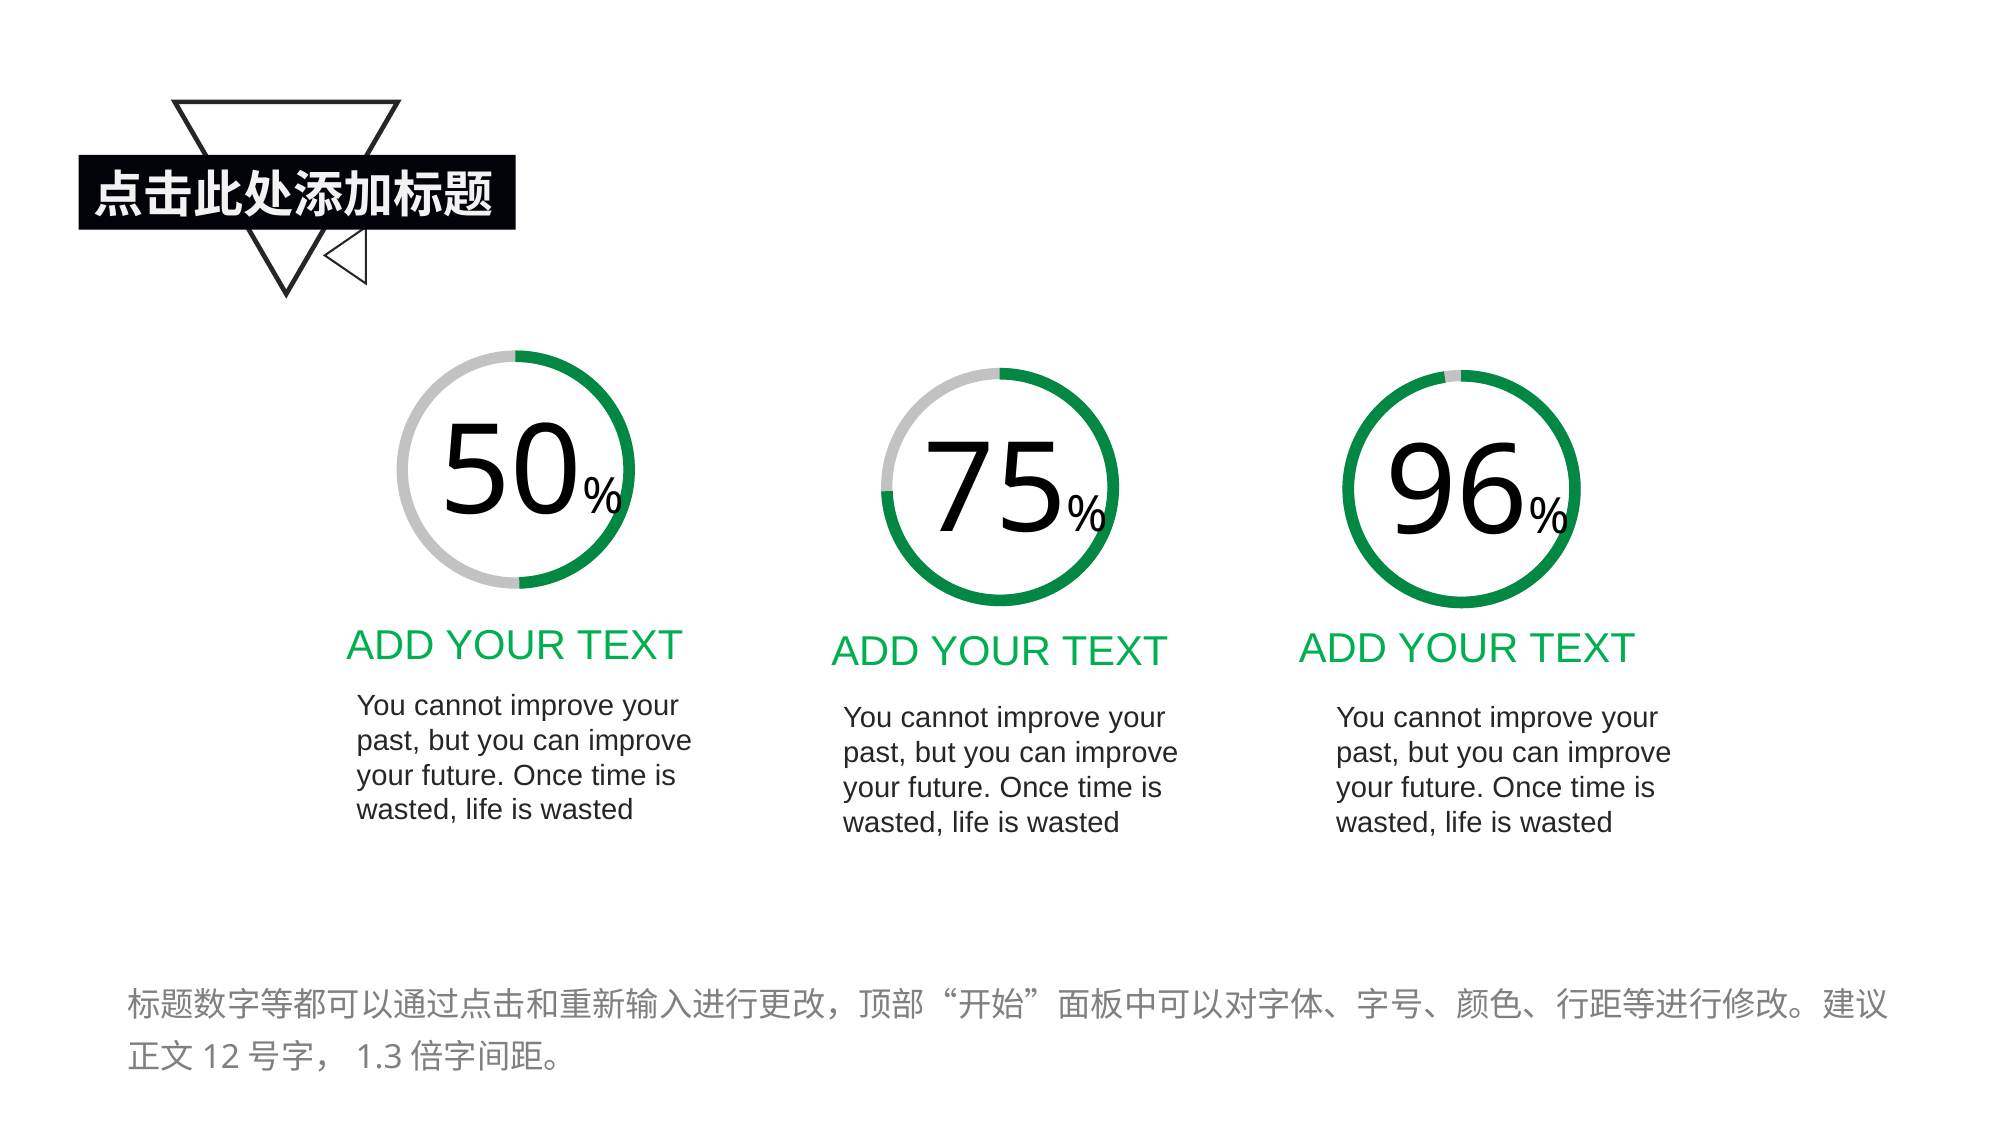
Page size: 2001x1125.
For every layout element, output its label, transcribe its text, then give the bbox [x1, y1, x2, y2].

text_box You cannot improve your past, but you can improve your future. Once time is wasted, life is wasted. [828, 690, 1239, 846]
text_box [880, 490, 901, 555]
text_box You cannot improve your past, but you can improve your future. Once time is wasted, life is wasted. [1321, 690, 1720, 846]
text_box [322, 230, 367, 286]
text_box ADD YOUR TEXT [816, 616, 1184, 682]
text_box [920, 367, 999, 398]
text_box 75% [901, 398, 1130, 564]
text_box [172, 100, 400, 154]
text_box 标题数字等都可以通过点击和重新输入进行更改，顶部“开始”面板中可以对字体、字号、颜色、行距等进行修改。建议正文12号字，1.3倍字间距。 [112, 964, 1919, 1083]
text_box [1445, 369, 1460, 383]
text_box 96% [1363, 400, 1592, 566]
text_box [396, 402, 417, 538]
text_box [880, 420, 901, 490]
text_box ADD YOUR TEXT [331, 610, 699, 676]
text_box [435, 349, 514, 381]
text_box [247, 230, 325, 297]
text_box 50% [417, 381, 646, 547]
text_box [1341, 421, 1363, 557]
text_box [1460, 369, 1542, 400]
text_box [518, 547, 608, 590]
text_box [908, 564, 1092, 607]
text_box [999, 367, 1080, 398]
text_box [1369, 566, 1554, 609]
text_box [514, 349, 597, 381]
text_box [424, 547, 518, 590]
text_box ADD YOUR TEXT [1284, 612, 1651, 678]
text_box 点击此处添加标题 [78, 154, 516, 230]
text_box You cannot improve your past, but you can improve your future. Once time is wasted, life is wasted. [341, 678, 745, 834]
text_box [1381, 370, 1447, 400]
